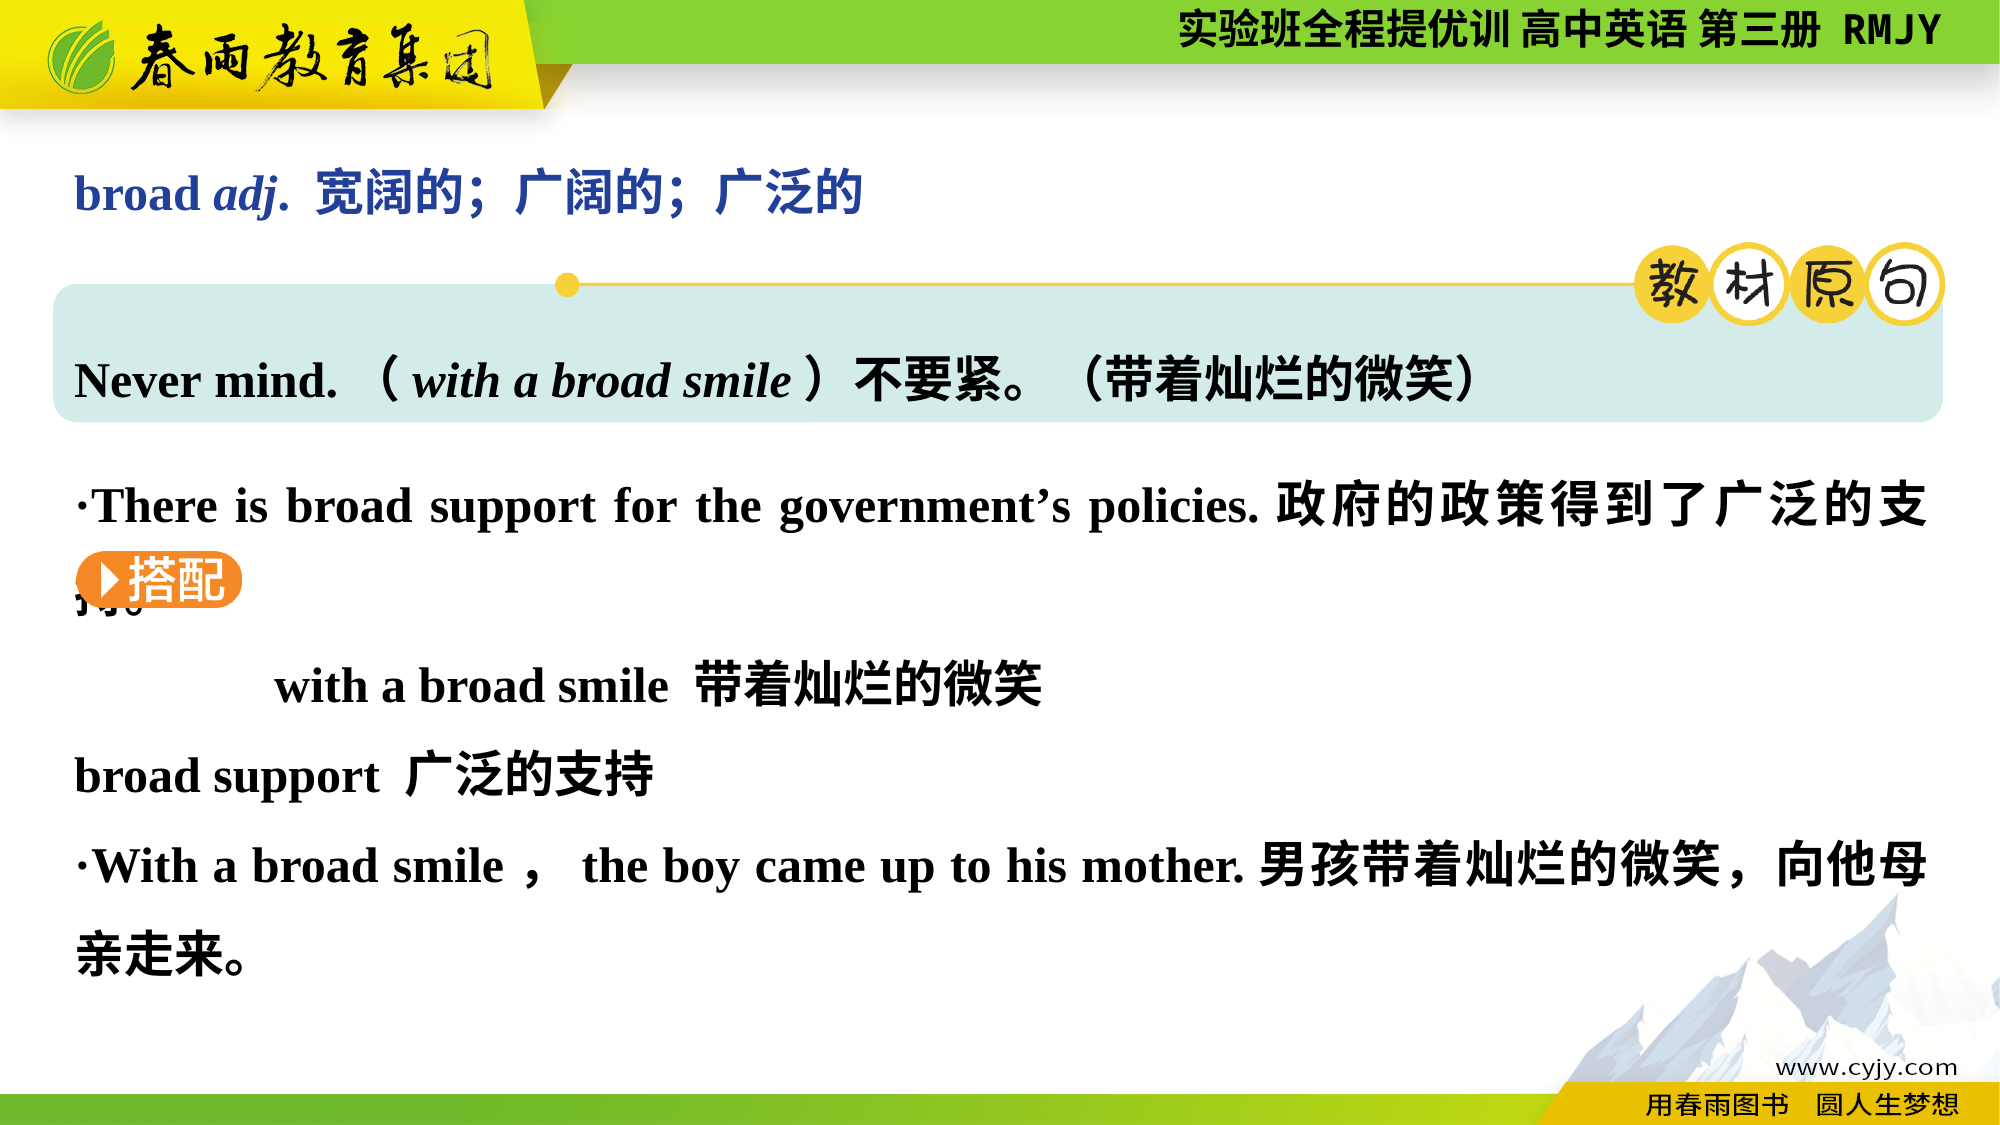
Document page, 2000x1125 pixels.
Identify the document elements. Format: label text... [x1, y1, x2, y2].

text_box [54, 285, 550, 412]
text_box [63, 416, 1933, 421]
text_box ·There is broad support for the government’s policies.政府的政策得到了广泛的支持。 with a broad smile 带着灿烂的微笑 broad support 广泛的支持 ·With a broad smile，the boy came up to his mother.男孩带着灿烂的微笑，向他母亲走来。 [59, 435, 1944, 991]
picture [0, 0, 2000, 1125]
list broad adj. 宽阔的；广阔的；广泛的 [59, 122, 1944, 217]
text_box Never mind.（with a broad smile）不要紧。（带着灿烂的微笑） [59, 310, 1944, 416]
